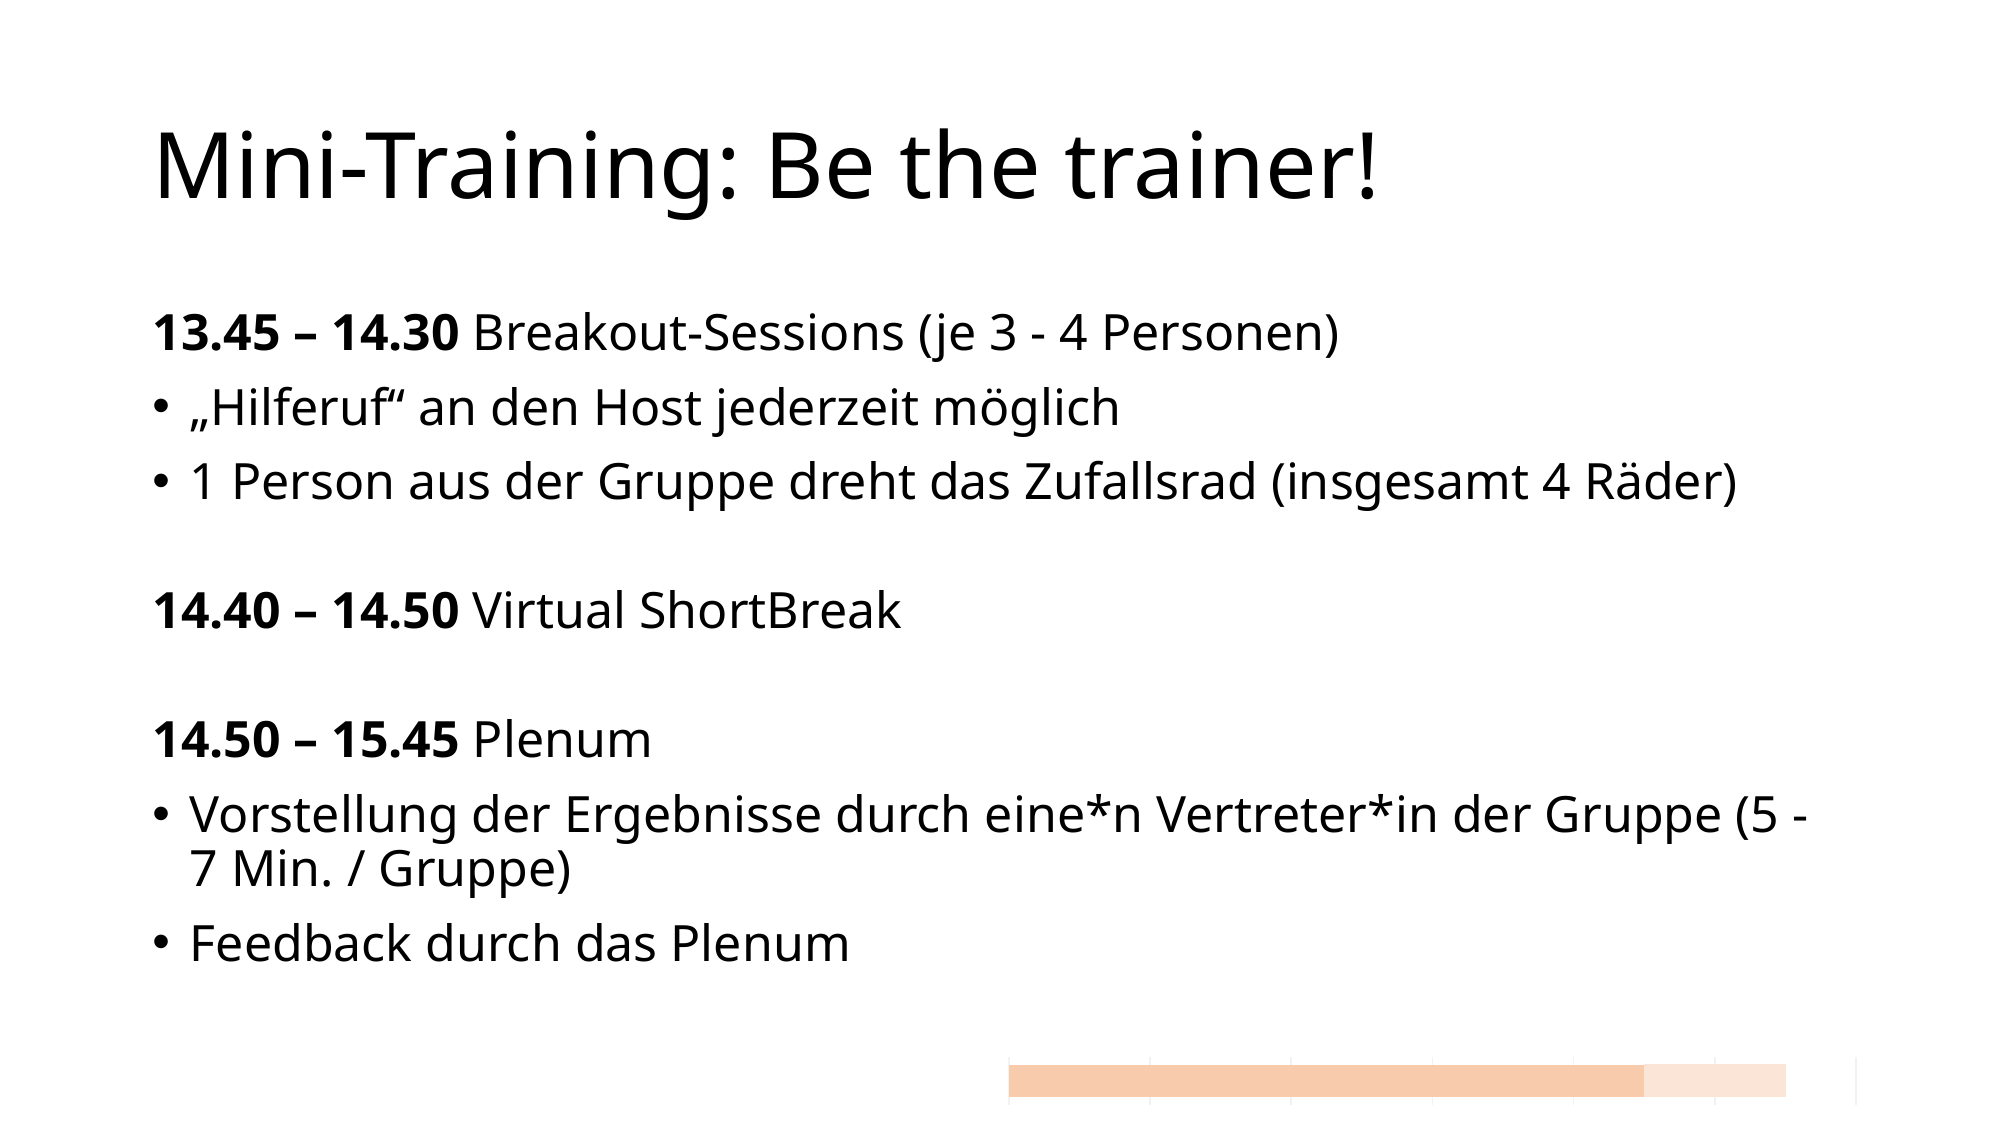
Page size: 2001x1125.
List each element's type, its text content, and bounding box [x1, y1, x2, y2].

title Mini-Training: Be the trainer! [137, 59, 1863, 278]
list 13.45 – 14.30 Breakout-Sessions (je 3 - 4 Personen) „Hilferuf“ an den Host jederzeit möglich 1 Person aus der Gruppe dreht das Zufallsrad (insgesamt 4 Räder) 14.40 – 14.50 Virtual ShortBreak 14.50 – 15.45 Plenum Vorstellung der Ergebnisse durch eine*n Vertreter*in der Gruppe (5 - 7 Min. / Gruppe) Feedback durch das Plenum [137, 299, 1863, 1014]
chart [880, 1034, 2000, 1116]
